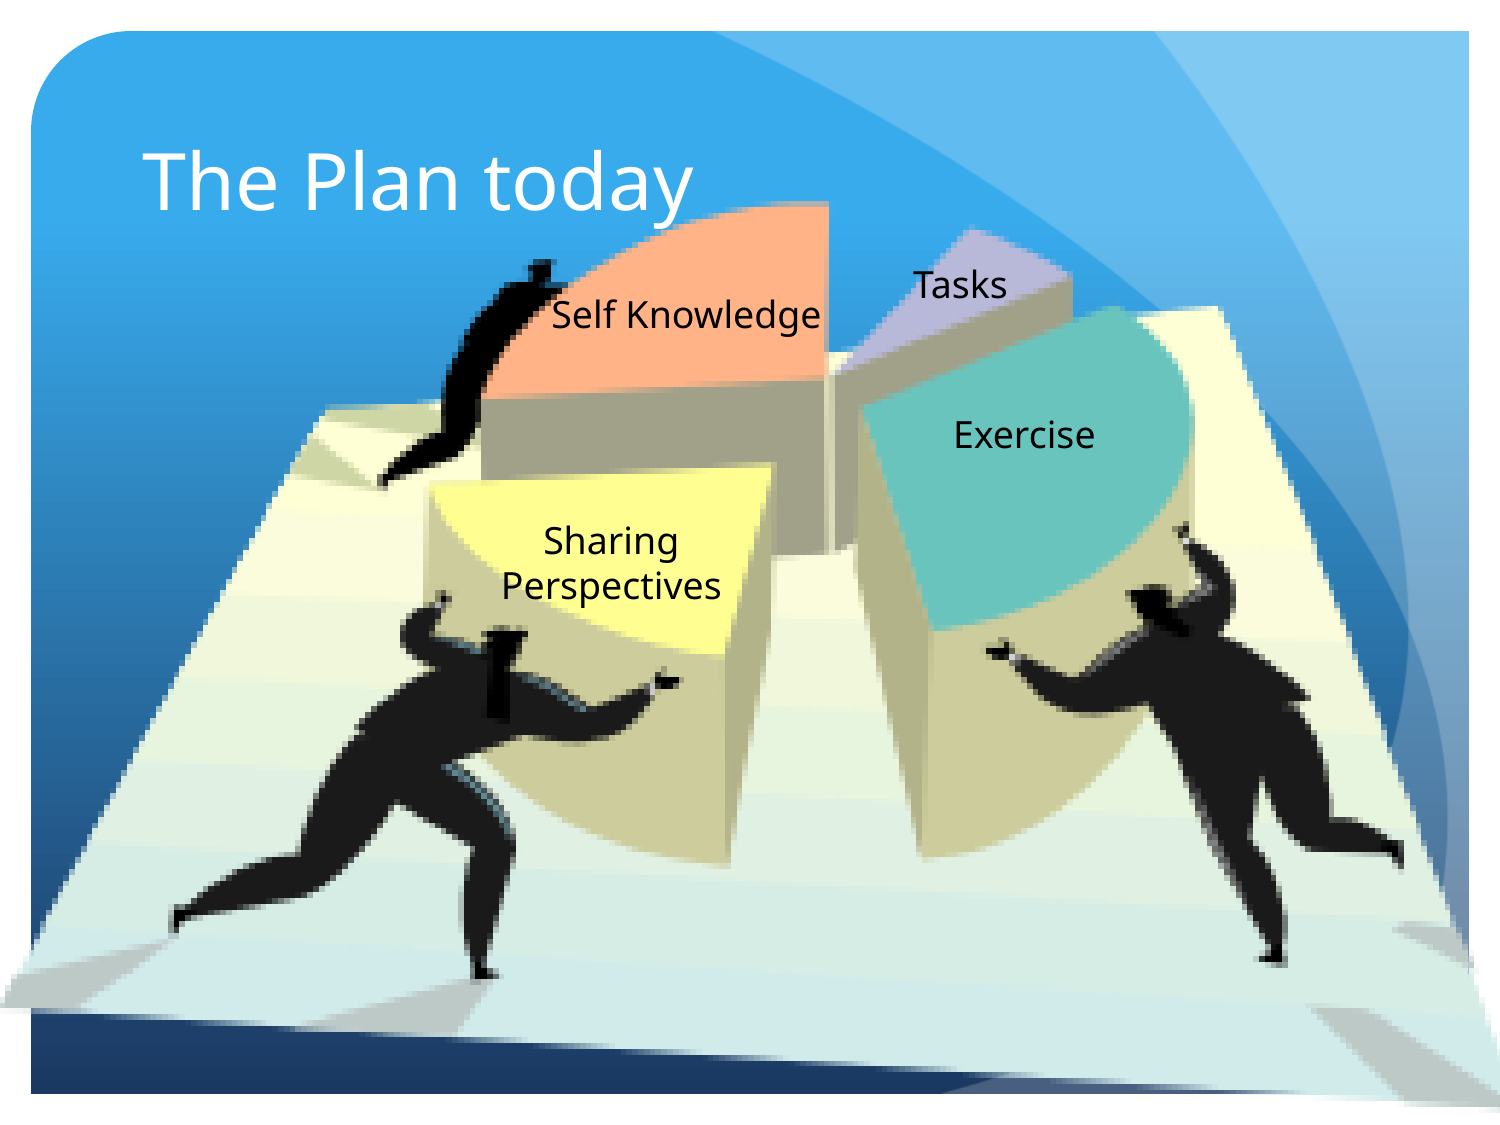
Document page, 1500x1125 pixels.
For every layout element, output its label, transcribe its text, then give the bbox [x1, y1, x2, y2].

title The Plan today [127, 62, 1372, 190]
picture [0, 30, 1500, 1125]
